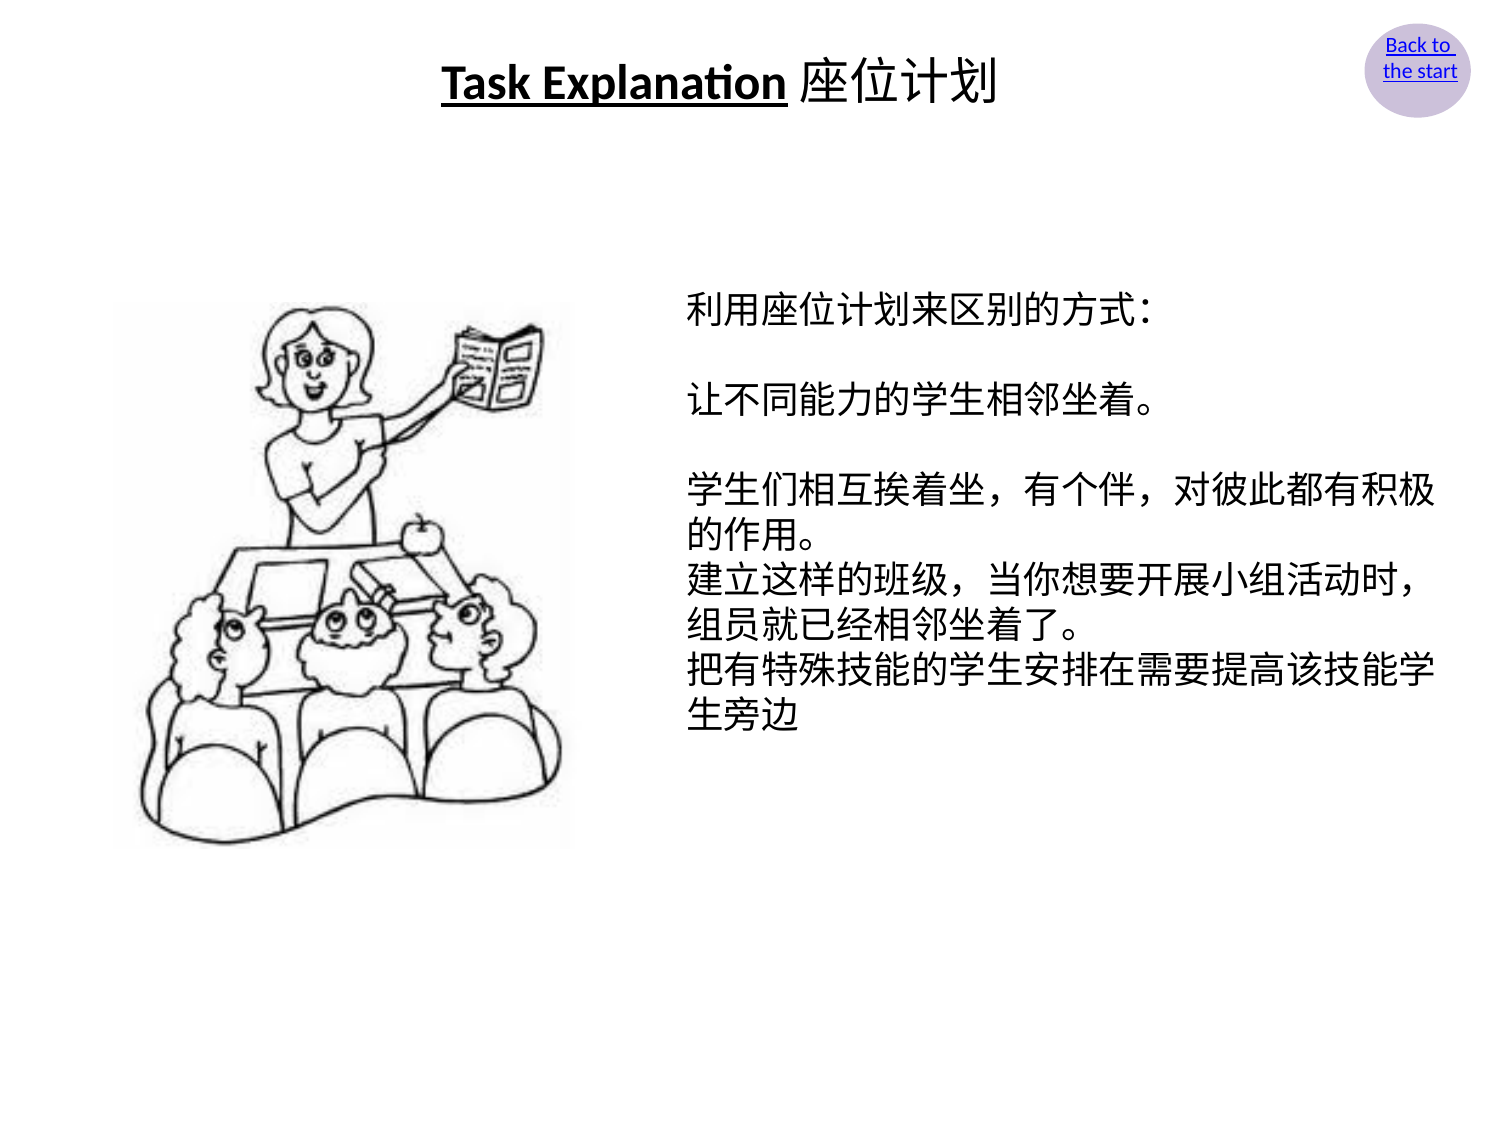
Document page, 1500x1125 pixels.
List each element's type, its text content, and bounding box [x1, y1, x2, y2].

text_box Back to the start [1359, 23, 1483, 91]
text_box Task Explanation座位计划 [218, 42, 1223, 118]
picture [76, 302, 624, 850]
text_box [1367, 91, 1468, 120]
text_box 利用座位计划来区别的方式： 让不同能力的学生相邻坐着。 学生们相互挨着坐，有个伴，对彼此都有积极的作用。 建立这样的班级，当你想要开展小组活动时，组员就已经相邻坐着了。 把有特殊技能的学生安排在需要提高该技能学生旁边 [671, 278, 1471, 744]
